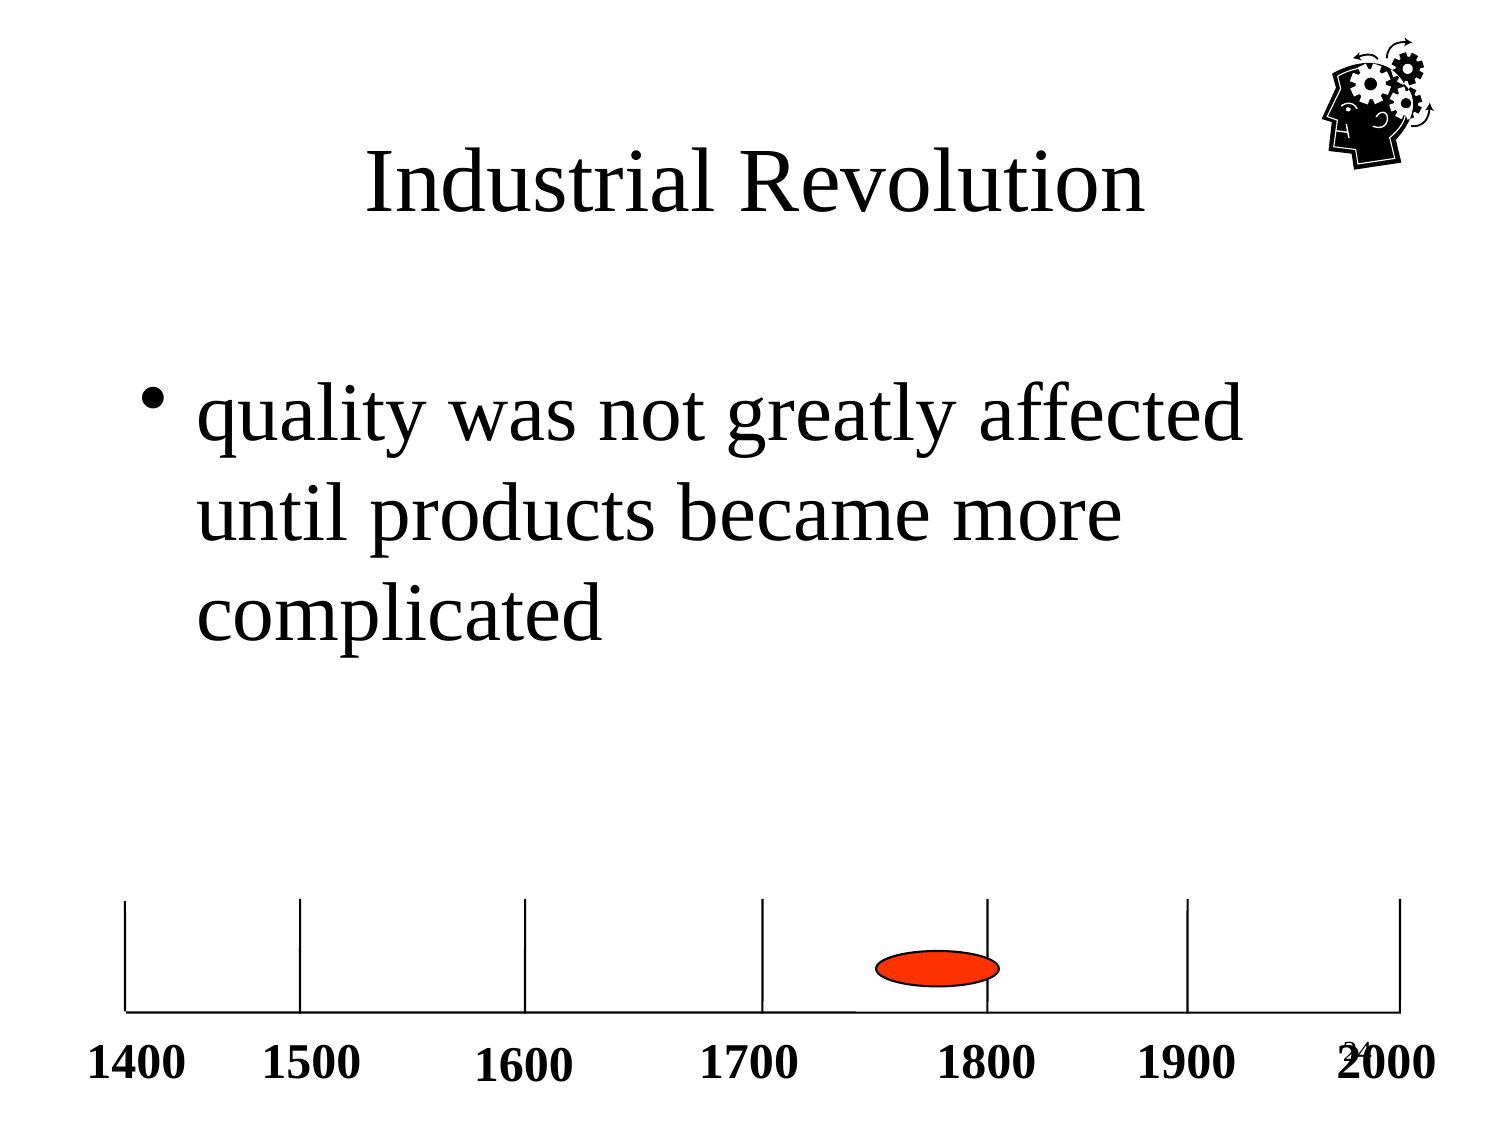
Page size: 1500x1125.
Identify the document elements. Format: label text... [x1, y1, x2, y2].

text_box 1900 [1121, 1022, 1252, 1097]
text_box 1500 [246, 1022, 377, 1097]
text_box 1400 [71, 1021, 202, 1097]
list quality was not greatly affected until products became more complicated [125, 350, 1413, 838]
text_box 1800 [921, 1022, 1052, 1097]
text_box 1700 [684, 1022, 814, 1097]
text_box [124, 898, 1401, 1014]
text_box 2000 [1321, 1021, 1452, 1097]
text_box 1600 [459, 1024, 601, 1099]
title Industrial Revolution [112, 99, 1400, 250]
slide_number 24 [1074, 1025, 1388, 1100]
picture [1321, 37, 1435, 170]
